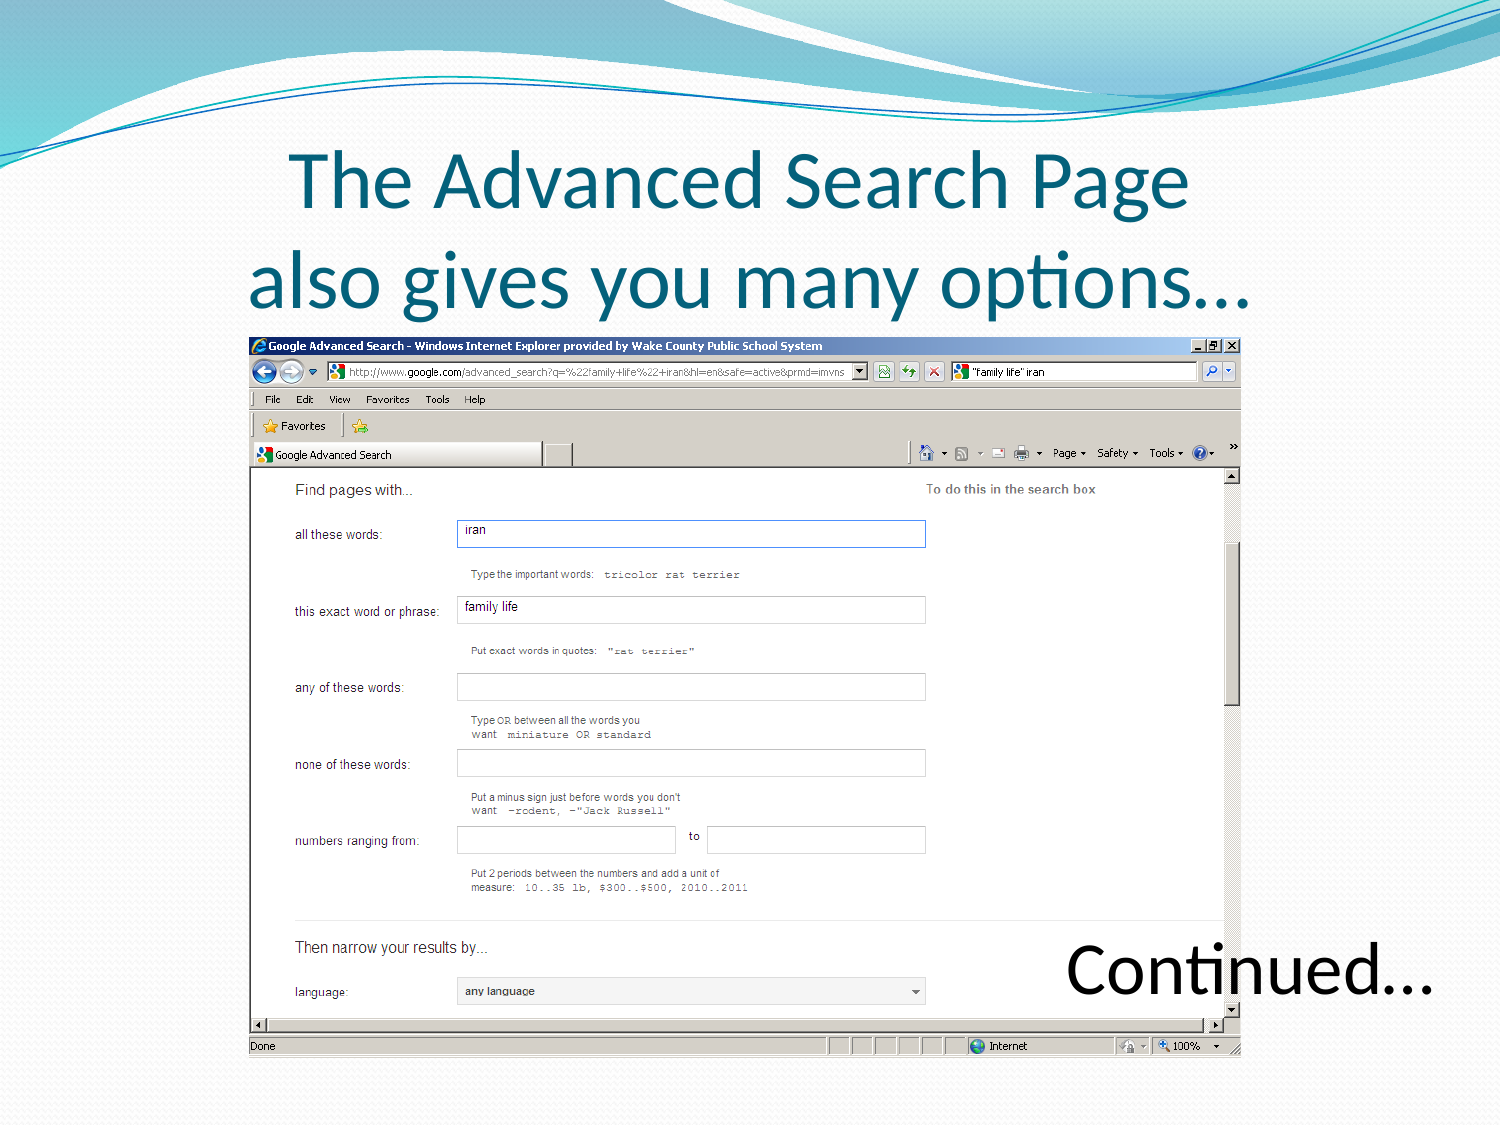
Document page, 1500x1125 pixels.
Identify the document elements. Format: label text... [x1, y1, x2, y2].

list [249, 337, 1242, 1058]
title The Advanced Search Page also gives you many options… [75, 115, 1425, 325]
text_box Continued… [1247, 912, 1450, 1018]
